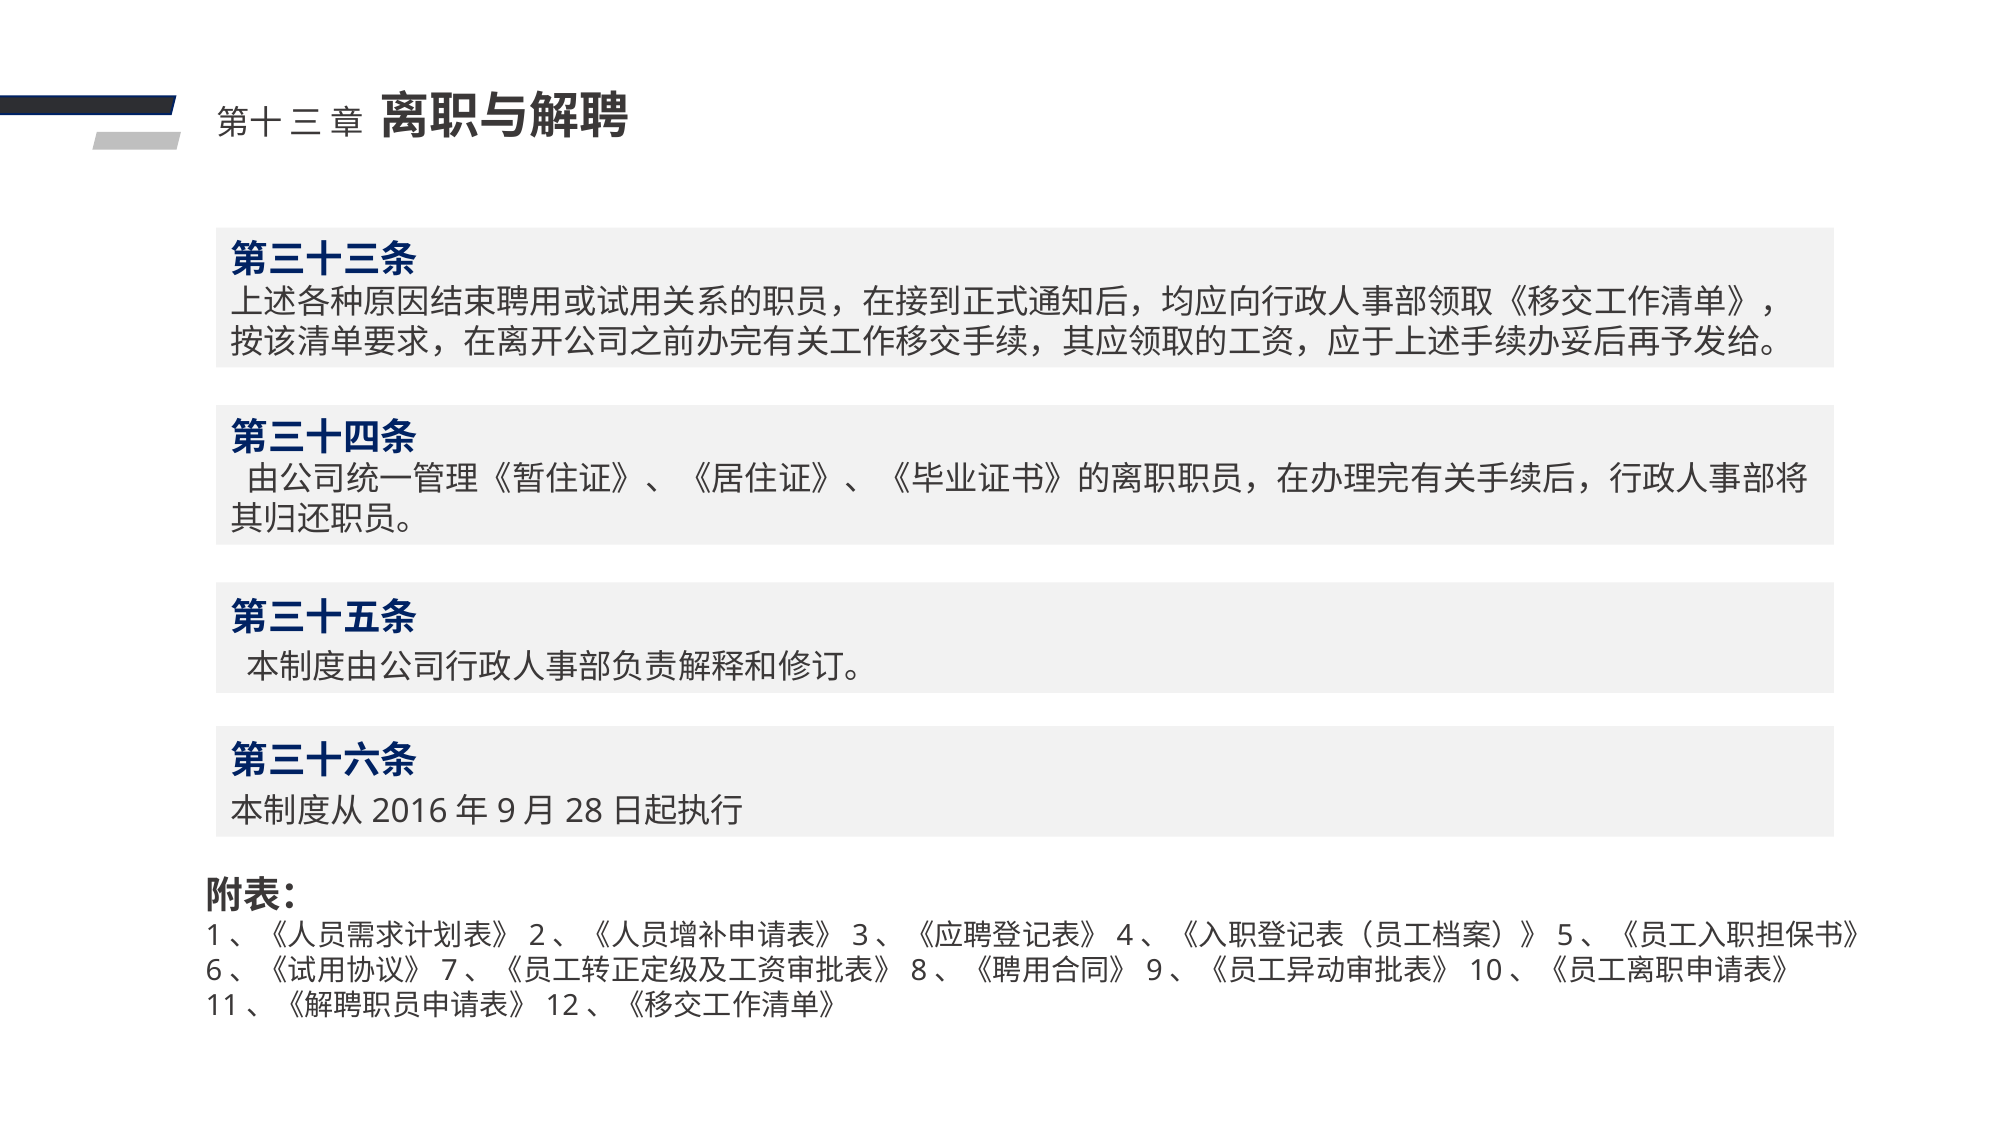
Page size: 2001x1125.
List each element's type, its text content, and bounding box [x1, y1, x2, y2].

text_box 第三十五条 本制度由公司行政人事部负责解释和修订。 [216, 582, 1834, 693]
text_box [0, 96, 181, 150]
text_box 第三十四条 由公司统一管理《暂住证》、《居住证》、《毕业证书》的离职职员，在办理完有关手续后，行政人事部将其归还职员。 [216, 405, 1834, 545]
text_box 第三十三条 上述各种原因结束聘用或试用关系的职员，在接到正式通知后，均应向行政人事部领取《移交工作清单》，按该清单要求，在离开公司之前办完有关工作移交手续，其应领取的工资，应于上述手续办妥后再予发给。 [216, 227, 1834, 368]
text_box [201, 76, 1141, 152]
text_box 附表： 1、《人员需求计划表》2、《人员增补申请表》3、《应聘登记表》4、《入职登记表（员工档案）》5、《员工入职担保书》 6、《试用协议》7、《员工转正定级及工资审批表》8、《聘用合同》9、《员工异动审批表》10、《员工离职申请表》 11、《解聘职员申请表》12、《移交工作清单》 [190, 863, 1891, 1029]
text_box 第三十六条 本制度从2016年9月28日起执行 [216, 726, 1834, 837]
